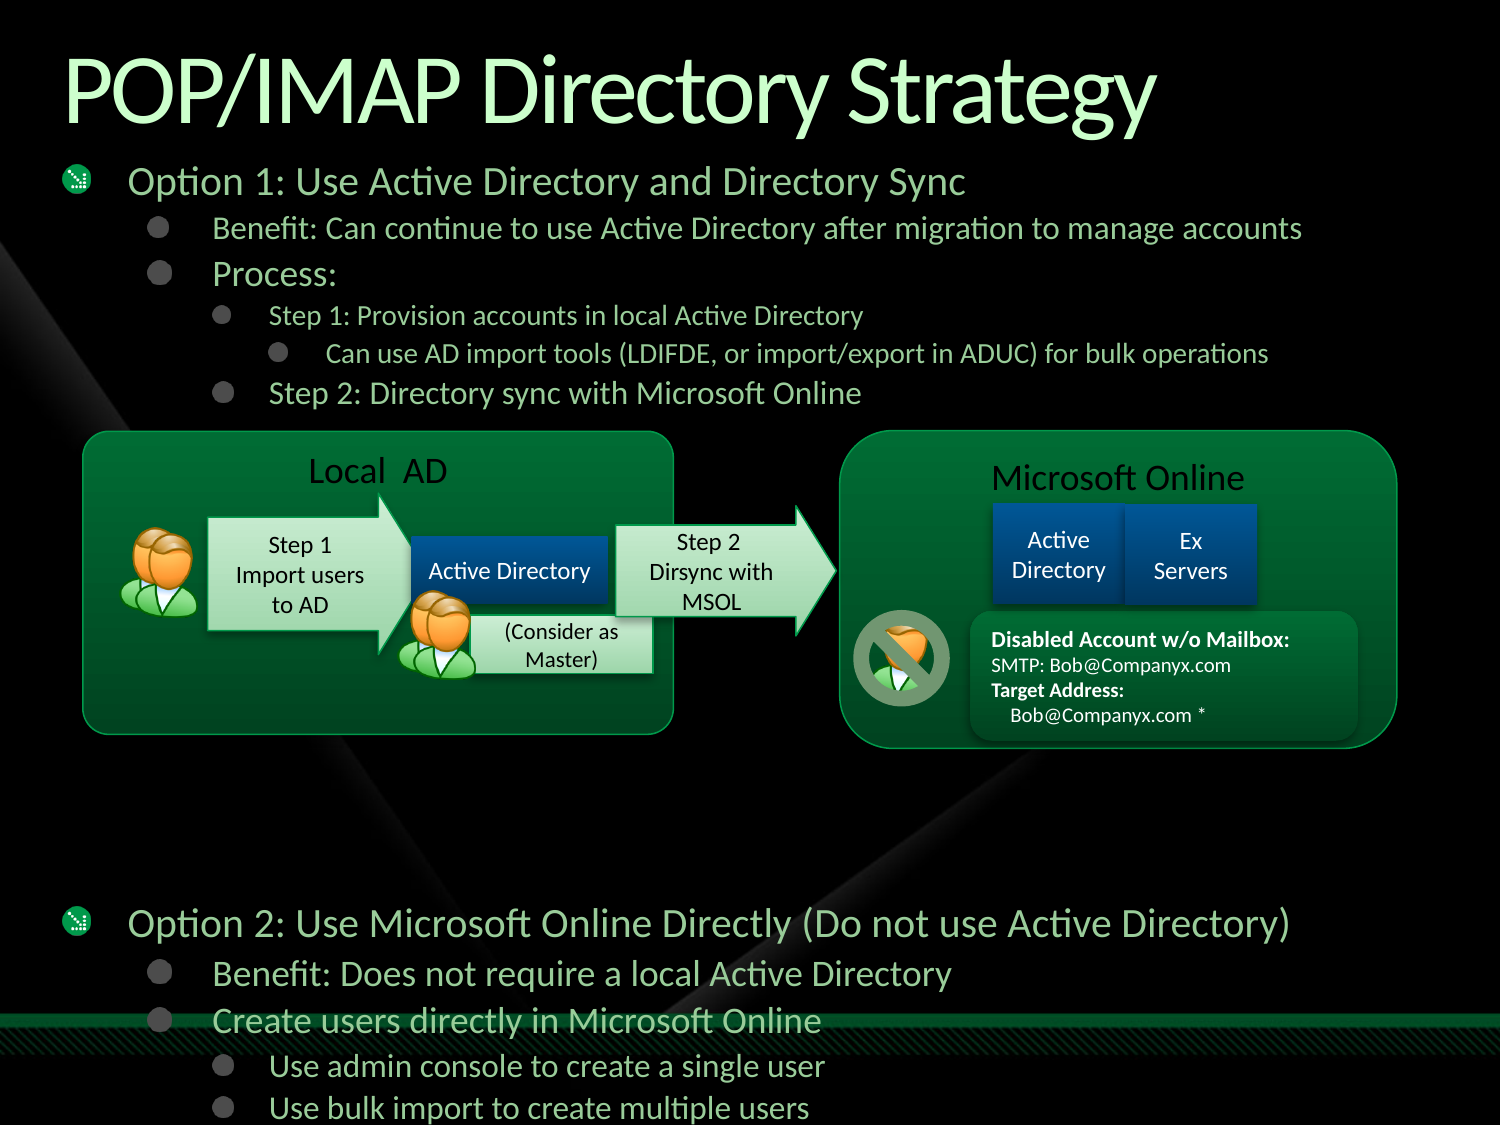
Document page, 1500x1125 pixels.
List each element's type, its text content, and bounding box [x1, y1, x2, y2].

picture [0, 0, 1500, 1125]
text_box Ex Servers [1125, 504, 1258, 605]
list Option 1: Use Active Directory and Directory Sync Benefit: Can continue to use Active Directory after migration to manage accounts Process: Step 1: Provision accounts in local Active Directory Can use AD import tools (LDIFDE, or import/export in ADUC) for bulk operations Step 2: Directory sync with Microsoft Online Option 2: Use Microsoft Online Directly (Do not use Active Directory) Benefit: Does not require a local Active Directory Create users directly in Microsoft Online Use admin console to create a single user Use bulk import to create multiple users [62, 159, 1438, 948]
text_box Step 1 Import users to AD [206, 492, 408, 656]
text_box [882, 609, 921, 614]
text_box Active Directory [411, 536, 608, 604]
text_box Active Directory [992, 503, 1124, 604]
title POP/IMAP Directory Strategy [62, 37, 1438, 147]
text_box Local AD [82, 430, 675, 736]
text_box [938, 626, 950, 690]
text_box Microsoft Online [838, 429, 1398, 750]
text_box Disabled Account w/o Mailbox: SMTP: Bob@Companyx.com Target Address: Bob@Companyx.com * [970, 610, 1358, 741]
text_box Step 2 Dirsync with MSOL [614, 504, 838, 637]
text_box [853, 627, 864, 689]
text_box (Consider as Master) [483, 614, 654, 674]
